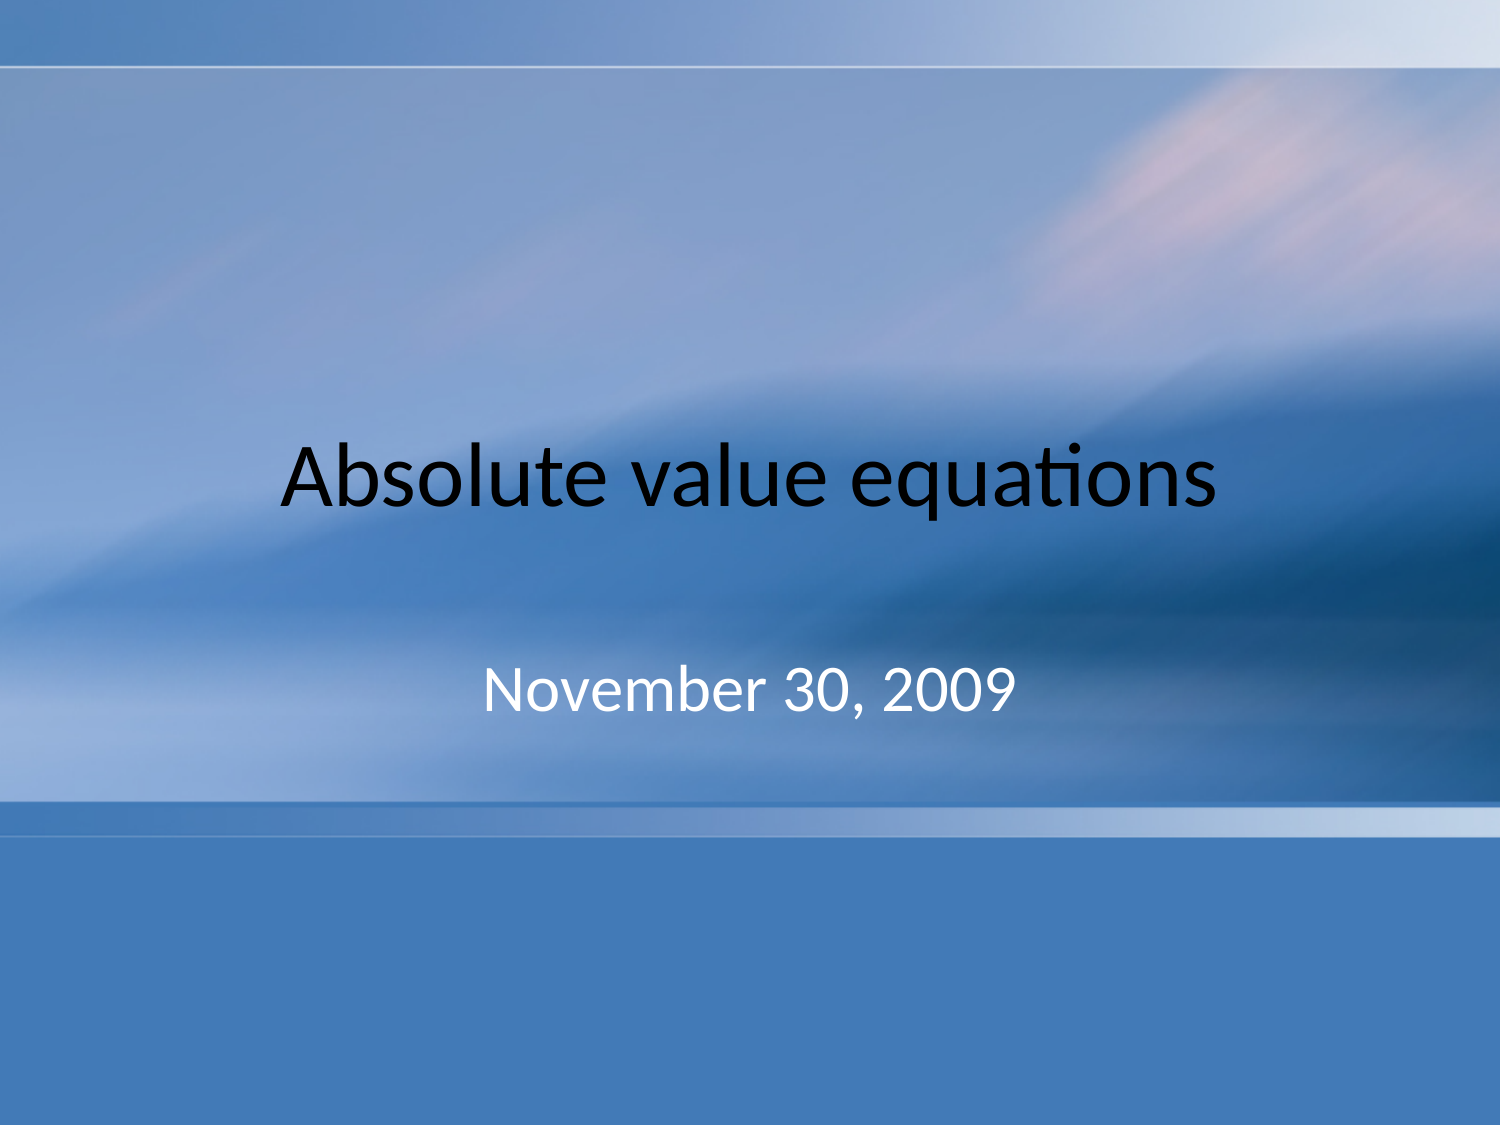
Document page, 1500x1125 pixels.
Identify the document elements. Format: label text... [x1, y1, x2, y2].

title Absolute value equations [112, 349, 1388, 591]
picture [0, 0, 1500, 1125]
subtitle November 30, 2009 [225, 637, 1275, 925]
